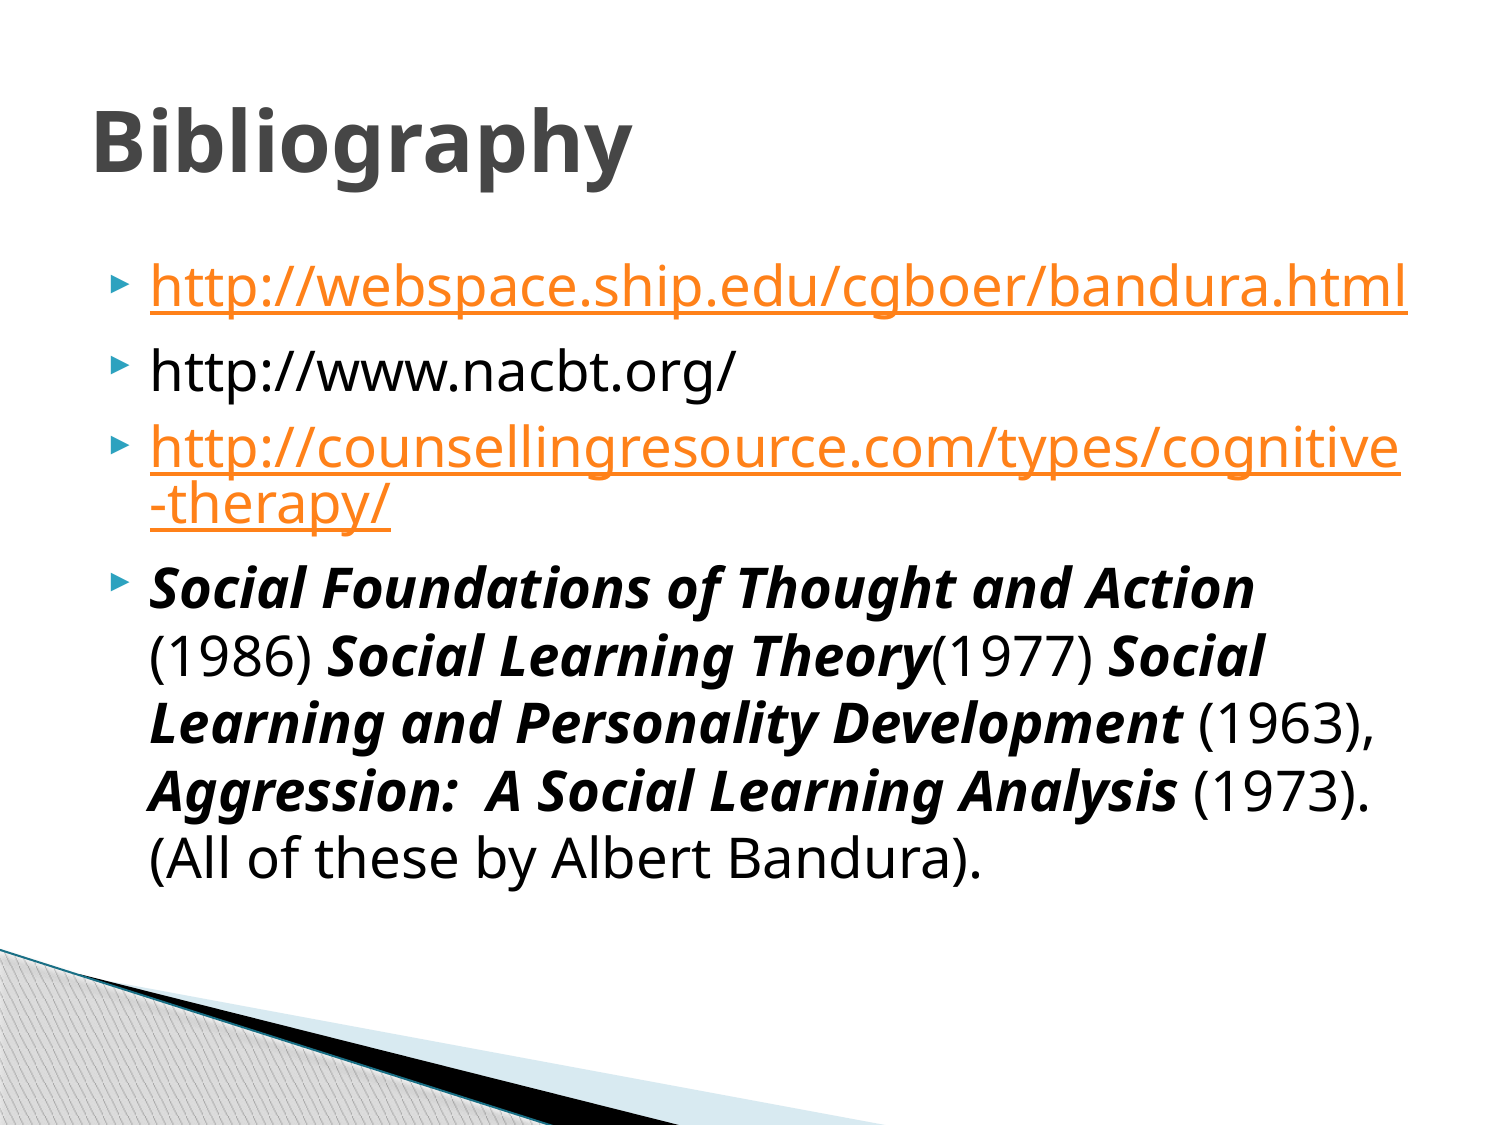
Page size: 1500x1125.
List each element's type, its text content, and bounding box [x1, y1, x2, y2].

list http://webspace.ship.edu/cgboer/bandura.html http://www.nacbt.org/ http://counsellingresource.com/types/cognitive-therapy/ Social Foundations of Thought and Action (1986) Social Learning Theory(1977) Social Learning and Personality Development (1963), Aggression: A Social Learning Analysis (1973). (All of these by Albert Bandura). [75, 243, 1425, 986]
title Bibliography [75, 45, 1425, 233]
